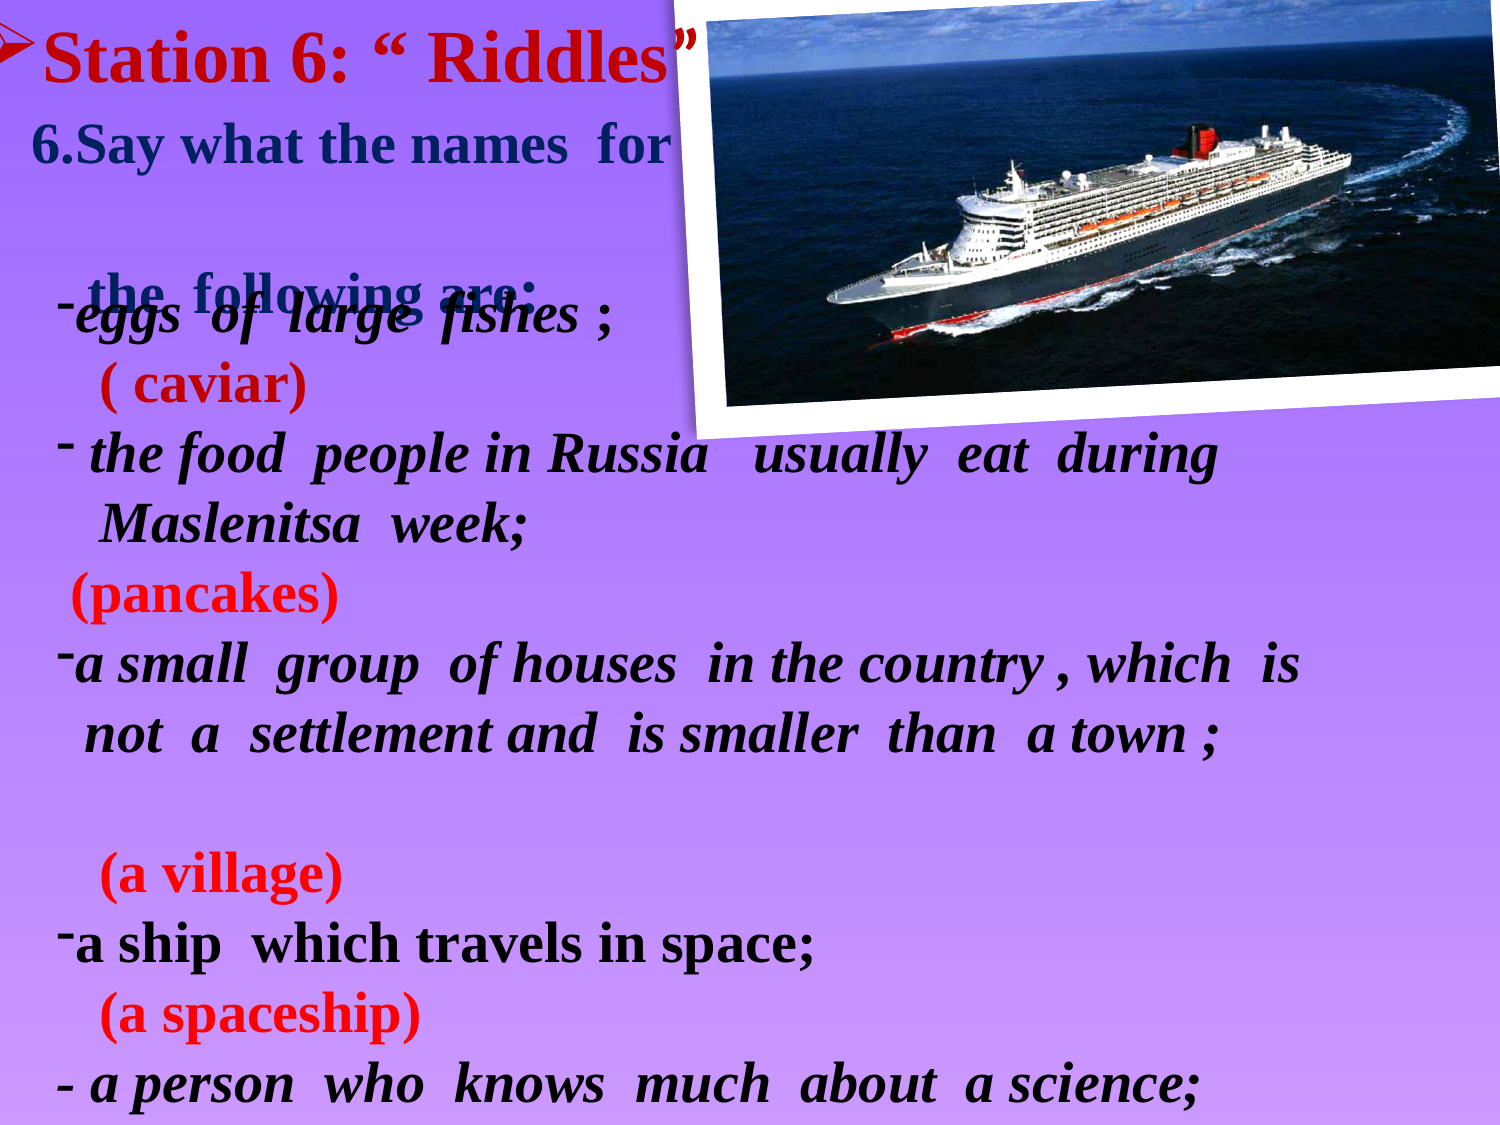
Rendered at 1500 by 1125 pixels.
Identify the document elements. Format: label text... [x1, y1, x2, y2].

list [715, 0, 1500, 387]
text_box eggs of large fishes ; ( caviar) the food people in Russia usually eat during Maslenitsa week; (pancakes) a small group of houses in the country , which is not a settlement and is smaller than a town ; (a village) a ship which travels in space; (a spaceship) - a person who knows much about a science; ( a scientist) [41, 267, 1500, 1125]
text_box Station 6: “ Riddles” [0, 0, 713, 90]
text_box 6.Say what the names for the following are: [0, 90, 710, 335]
